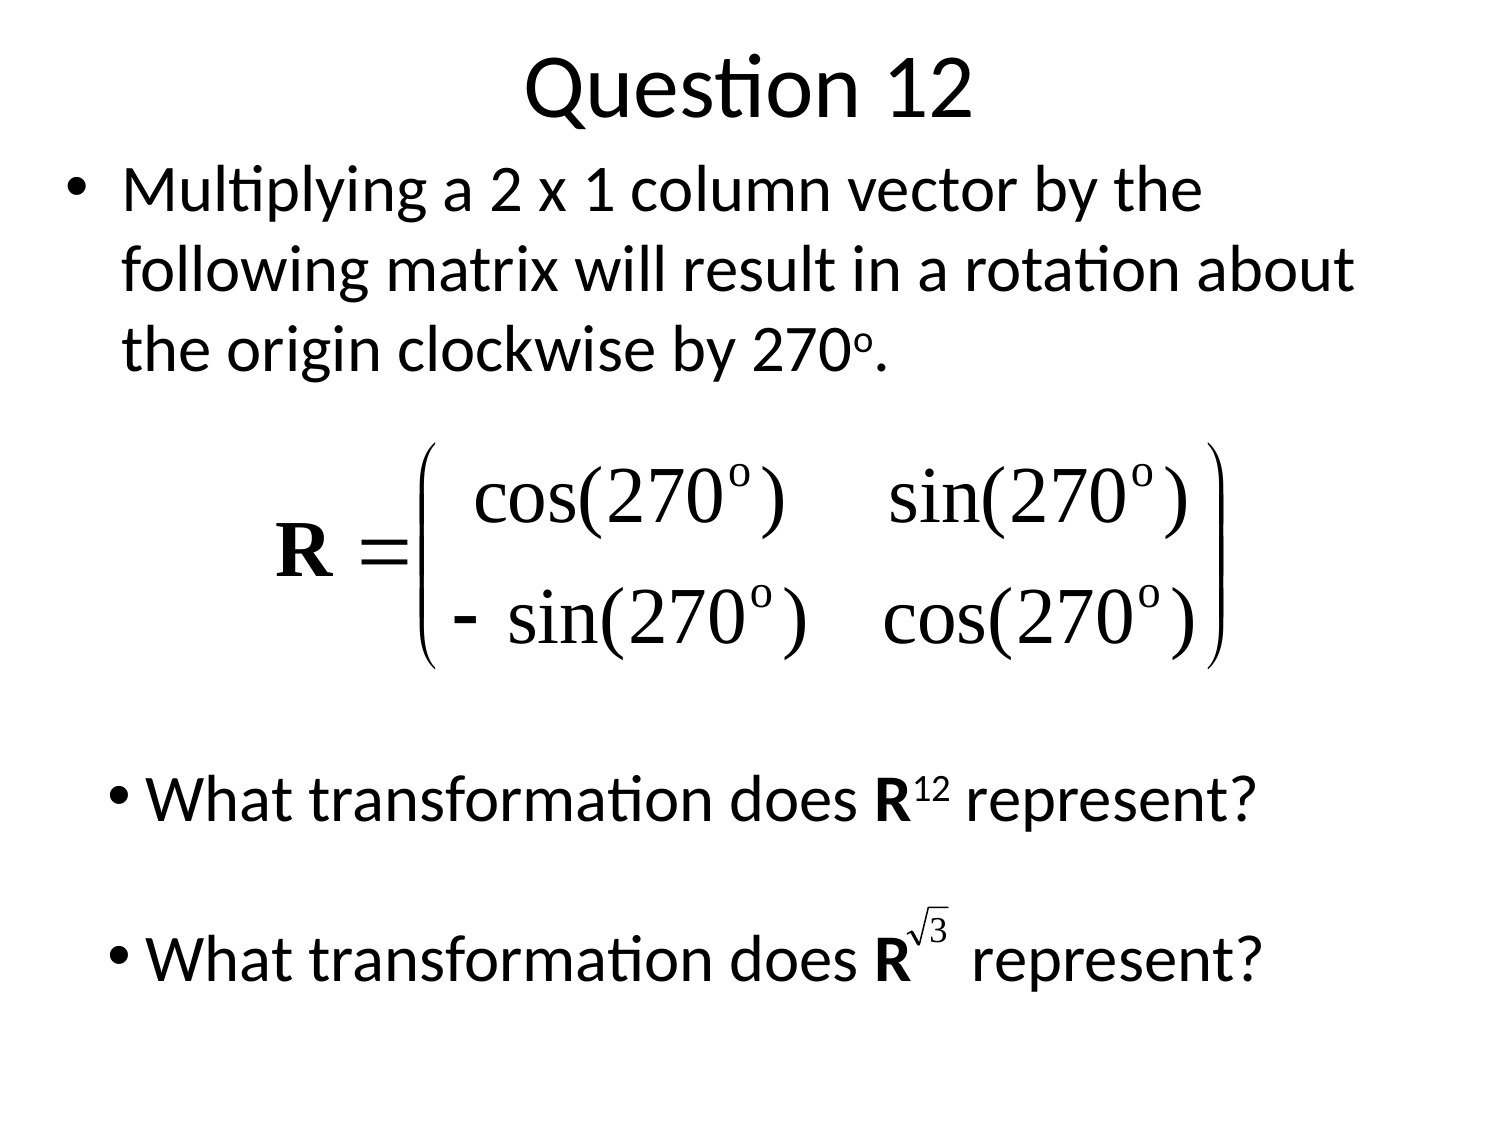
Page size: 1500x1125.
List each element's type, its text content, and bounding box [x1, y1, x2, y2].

list Multiplying a 2 x 1 column vector by the following matrix will result in a rotation about the origin clockwise by 270o. [50, 137, 1438, 1061]
text_box What transformation does R12 represent? What transformation does R represent? [92, 747, 1457, 1002]
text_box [263, 427, 1248, 685]
title Question 12 [75, 0, 1425, 137]
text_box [900, 899, 956, 955]
